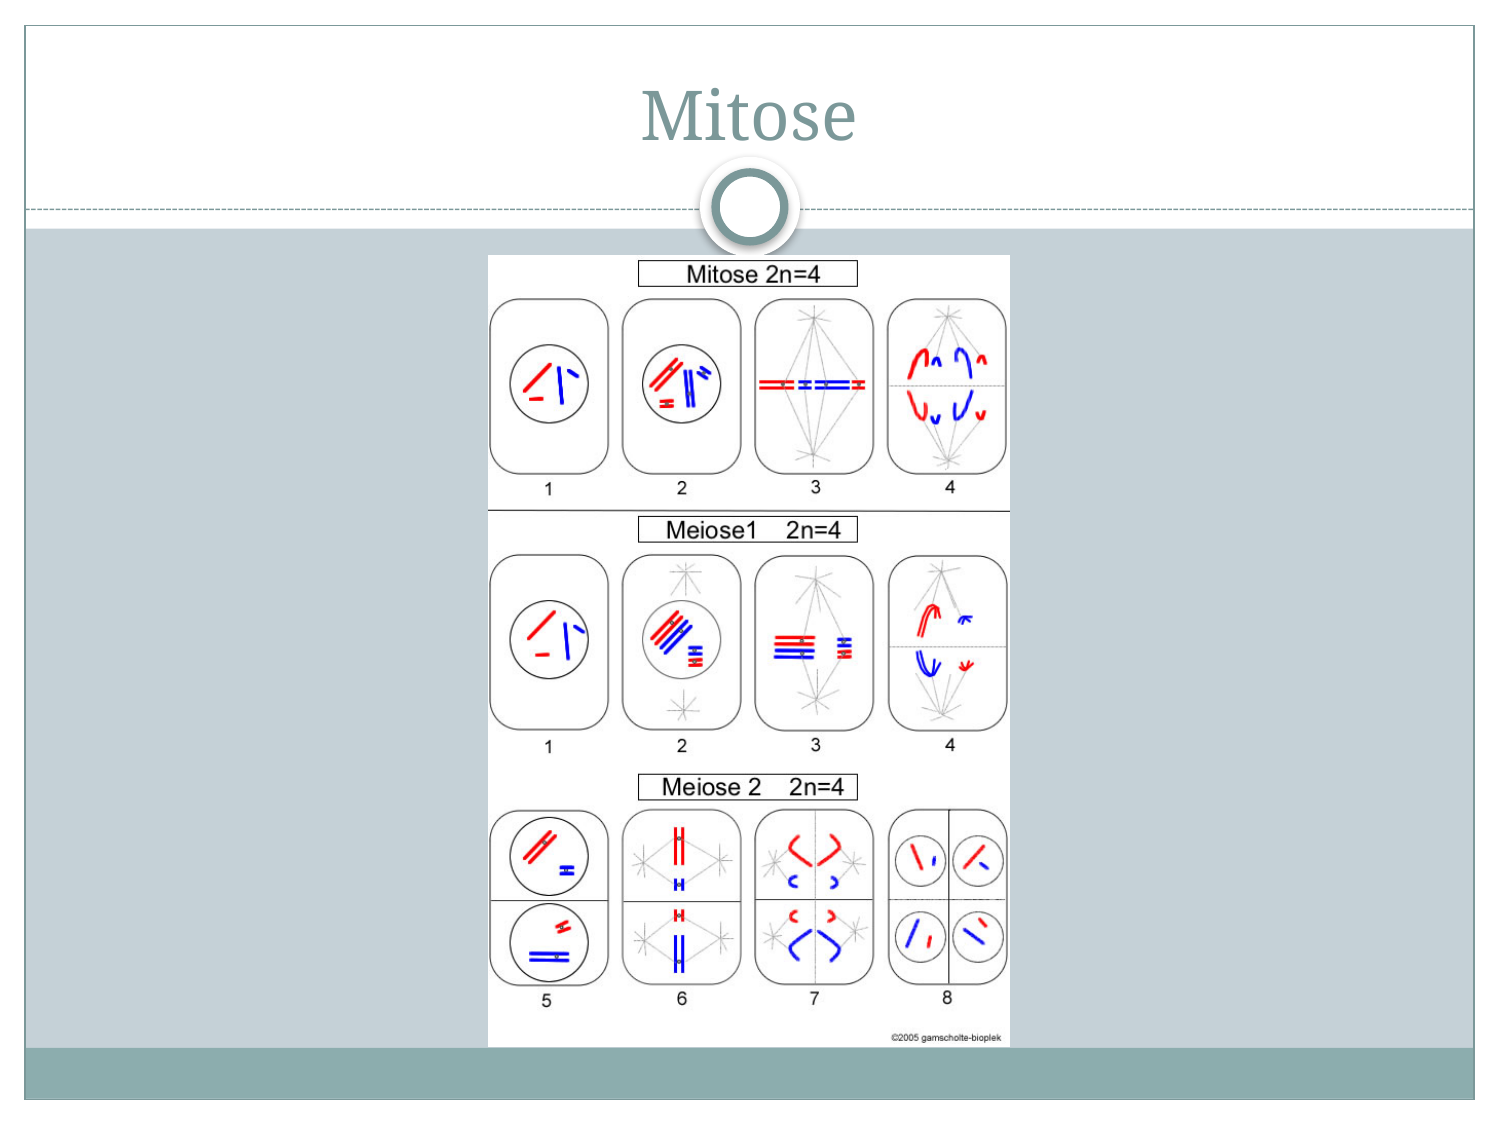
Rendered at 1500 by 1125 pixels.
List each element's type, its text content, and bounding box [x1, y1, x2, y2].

title Mitose [49, 37, 1450, 163]
picture [488, 255, 1010, 1047]
